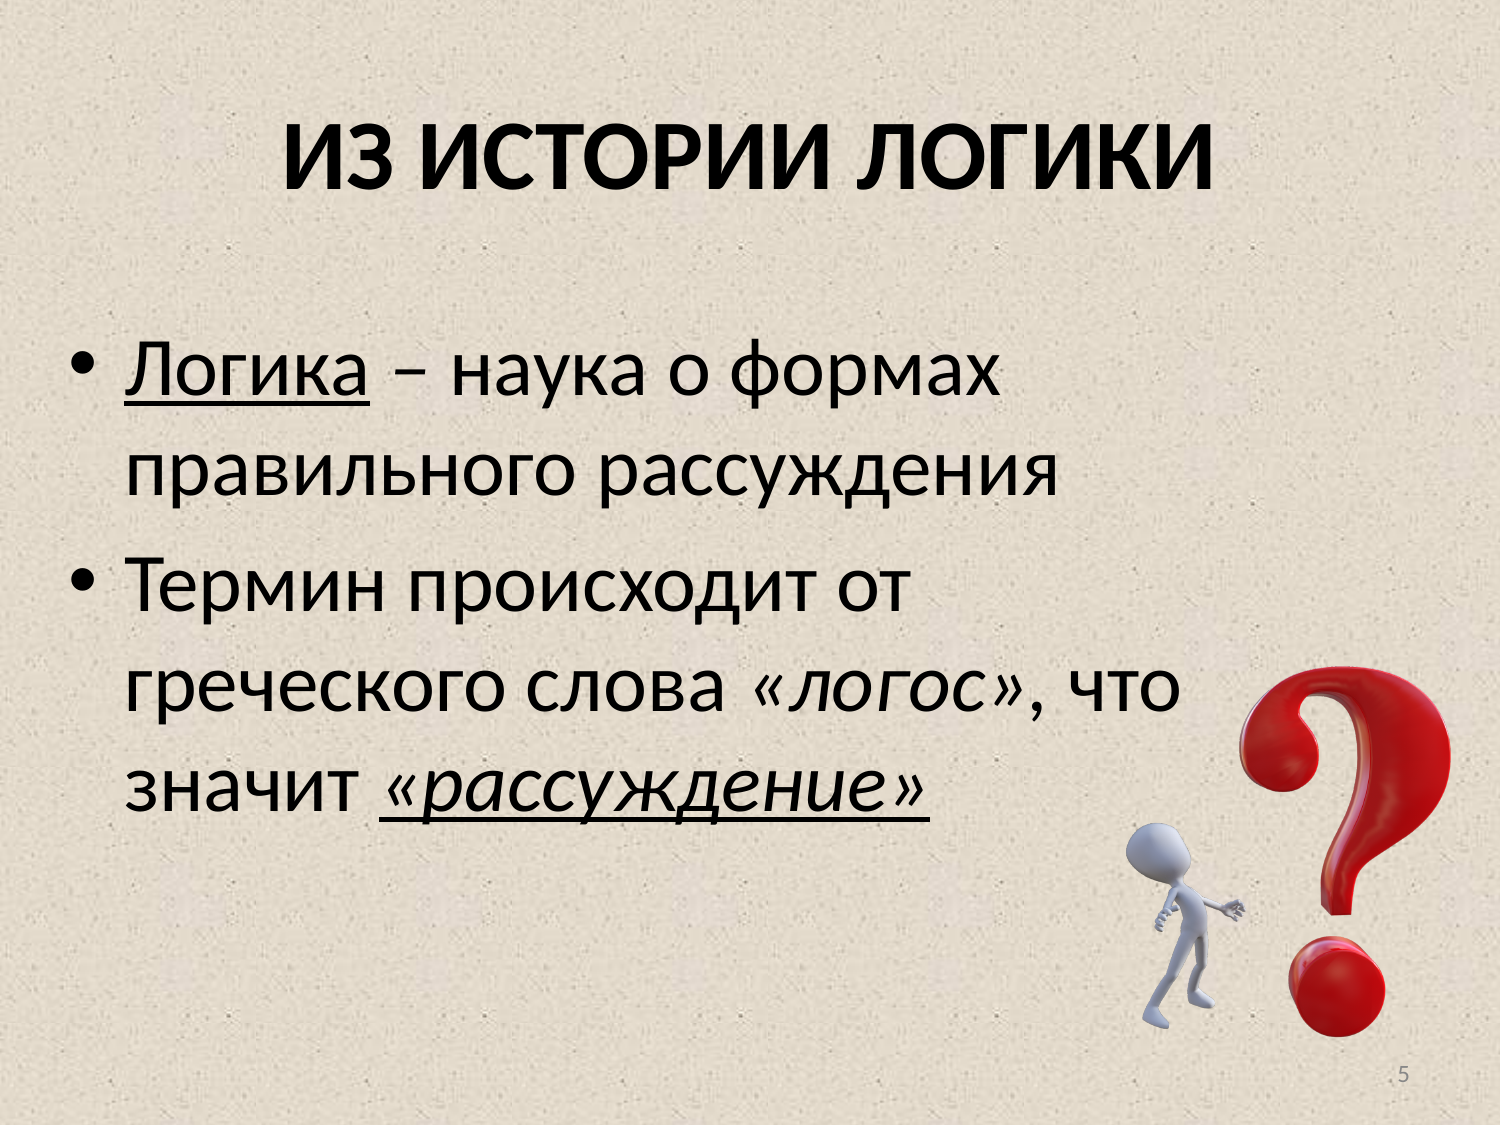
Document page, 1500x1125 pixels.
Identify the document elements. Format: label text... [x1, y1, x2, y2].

title ИЗ ИСТОРИИ ЛОГИКИ [75, 56, 1425, 244]
slide_number ‹#› [1074, 1059, 1425, 1103]
picture [0, 0, 1500, 1125]
list Логика – наука о формах правильного рассуждения Термин происходит от греческого слова «логос», что значит «рассуждение» [53, 304, 1459, 1047]
